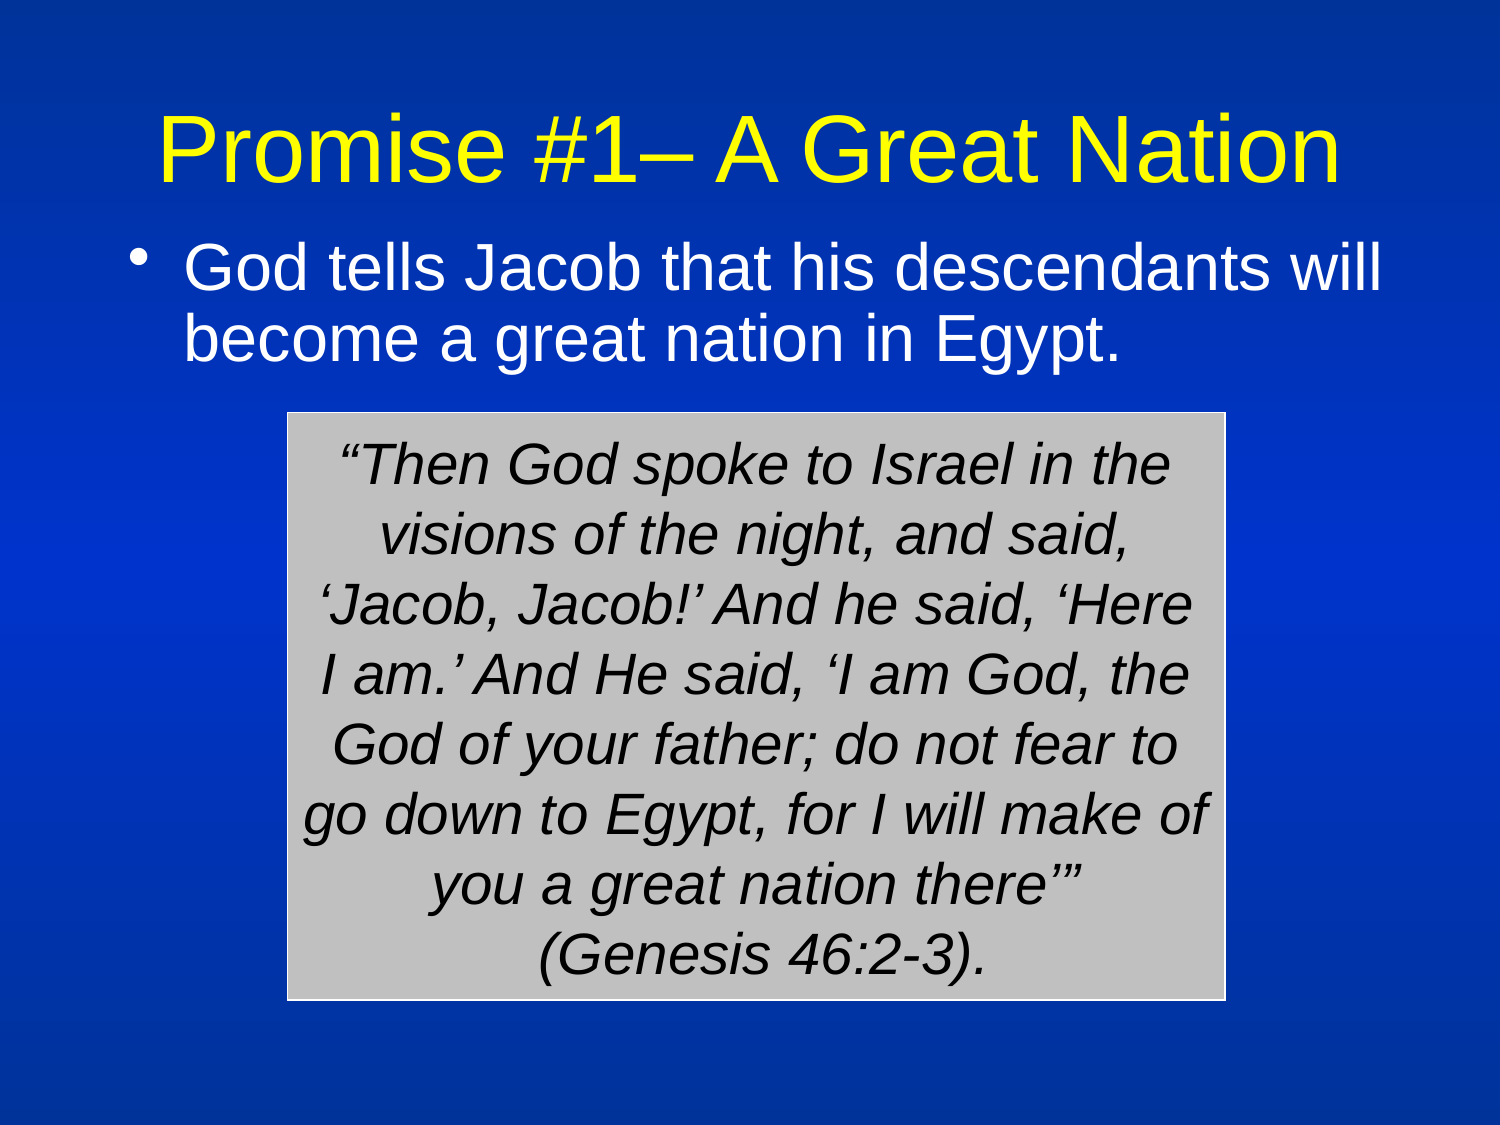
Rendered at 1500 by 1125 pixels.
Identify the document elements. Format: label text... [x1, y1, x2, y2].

title Promise #1– A Great Nation [37, 50, 1463, 238]
list God tells Jacob that his descendants will become a great nation in Egypt. [112, 224, 1475, 1113]
text_box “Then God spoke to Israel in the visions of the night, and said, ‘Jacob, Jacob!’ And he said, ‘Here I am.’ And He said, ‘I am God, the God of your father; do not fear to go down to Egypt, for I will make of you a great nation there’” (Genesis 46:2-3). [287, 412, 1225, 1000]
